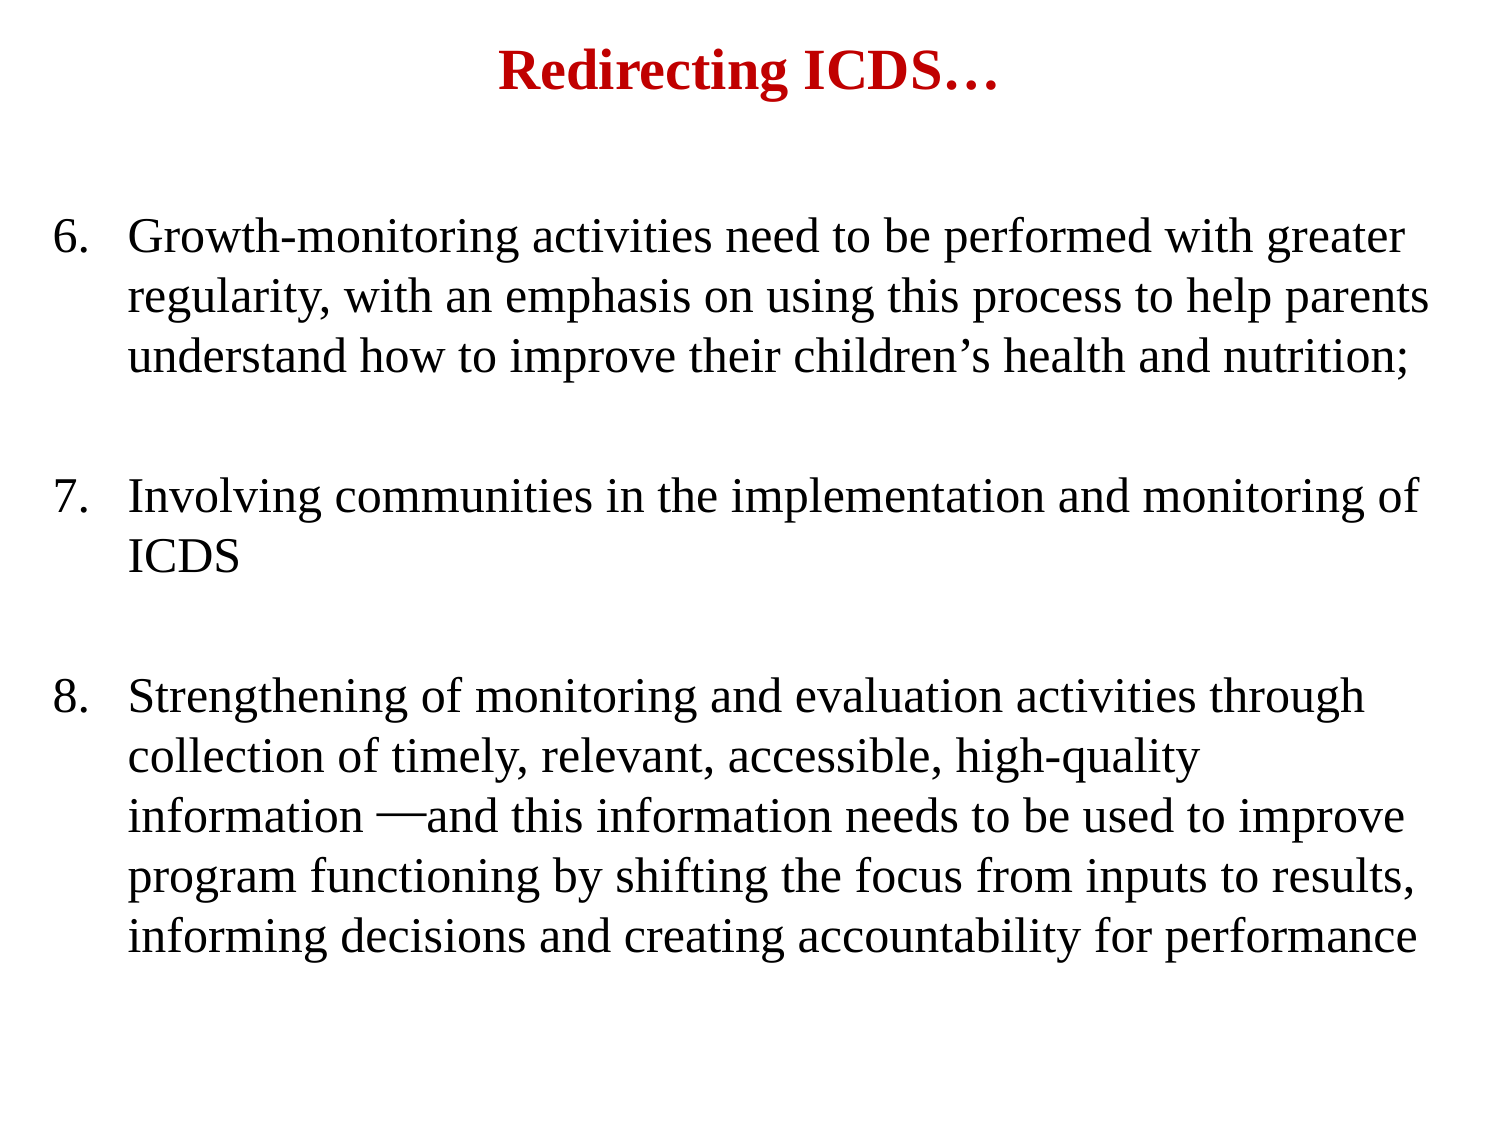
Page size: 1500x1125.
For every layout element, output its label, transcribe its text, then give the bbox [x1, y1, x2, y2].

list 6. Growth-monitoring activities need to be performed with greater regularity, with an emphasis on using this process to help parents understand how to improve their children’s health and nutrition; 7. Involving communities in the implementation and monitoring of ICDS 8. Strengthening of monitoring and evaluation activities through collection of timely, relevant, accessible, high-quality information ⎯and this information needs to be used to improve program functioning by shifting the focus from inputs to results, informing decisions and creating accountability for performance [37, 125, 1463, 1075]
title Redirecting ICDS… [75, 7, 1425, 125]
